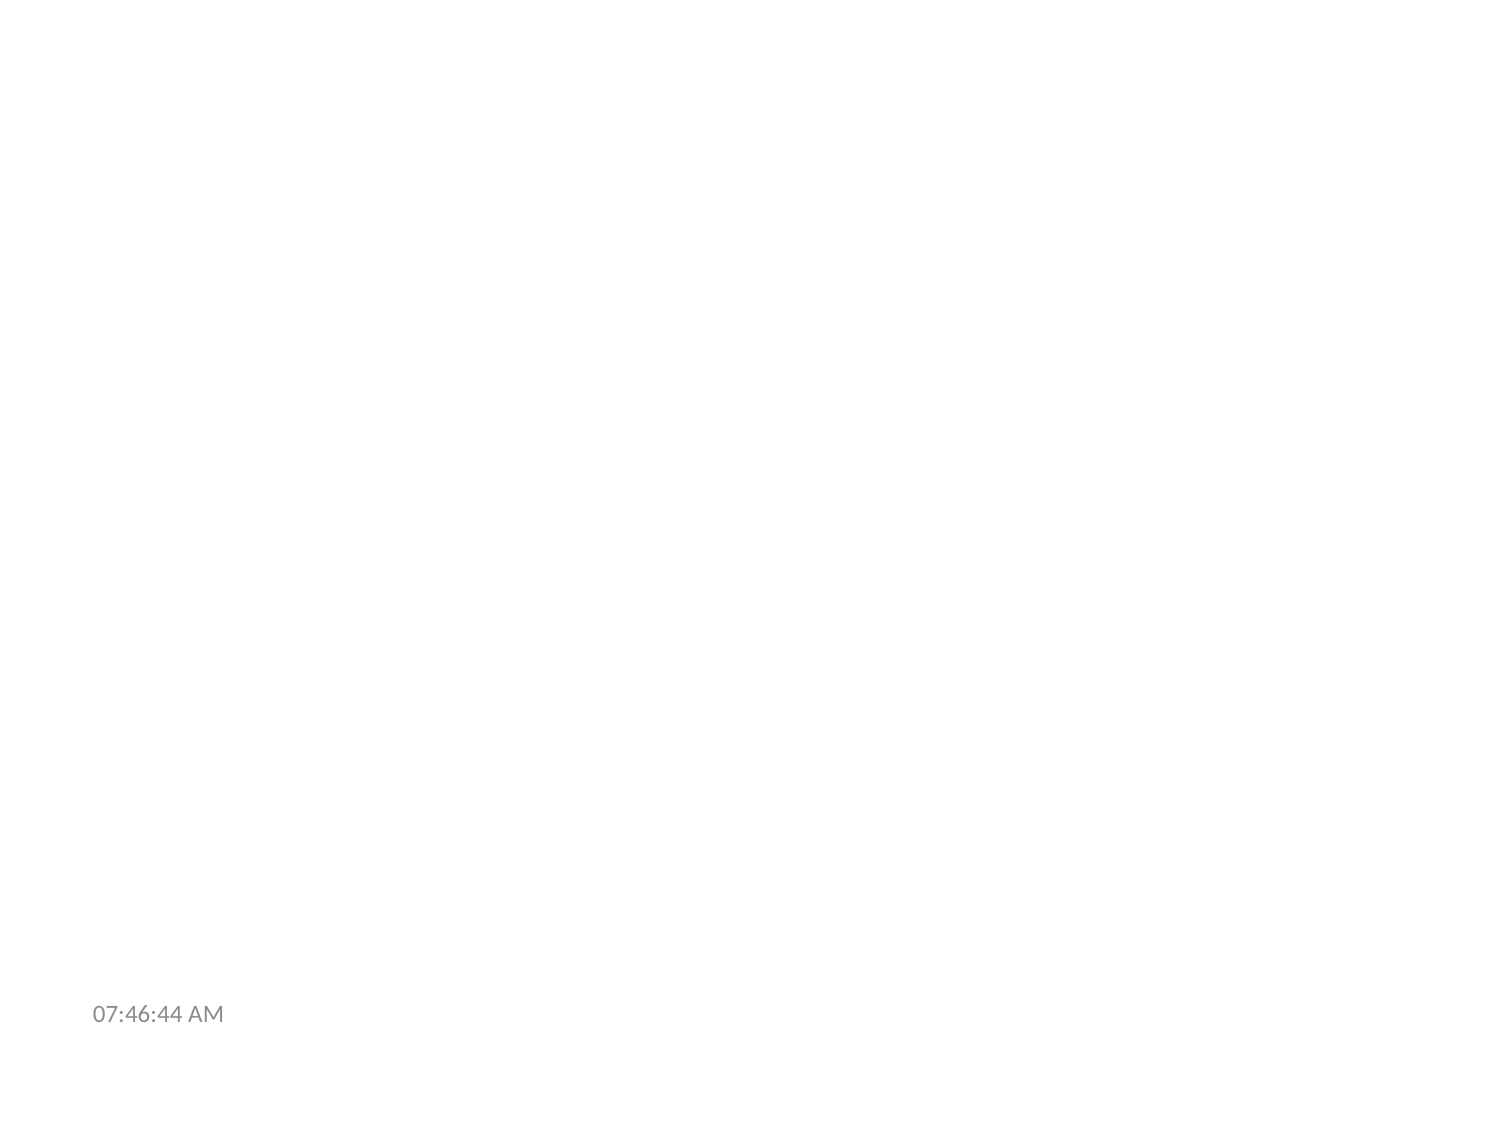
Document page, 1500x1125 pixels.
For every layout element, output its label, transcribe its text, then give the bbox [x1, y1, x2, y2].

text_box 3:35:09 PM [77, 982, 428, 1043]
